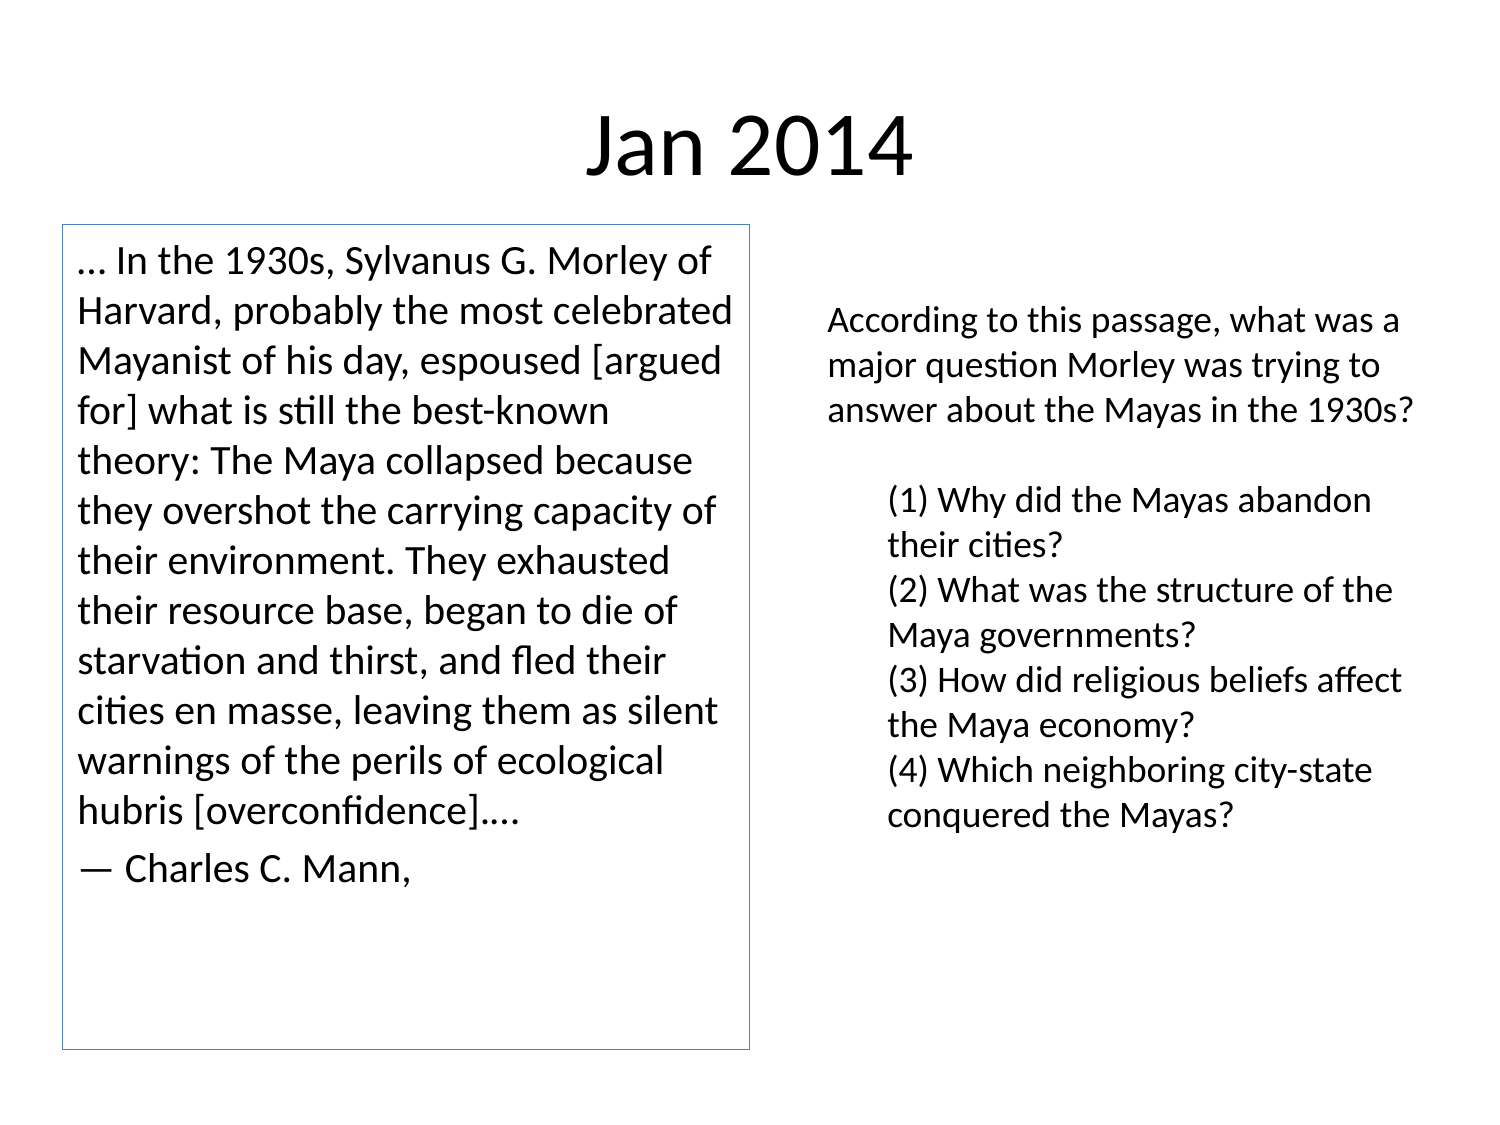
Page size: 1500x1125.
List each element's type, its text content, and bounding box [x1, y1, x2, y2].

text_box According to this passage, what was a major question Morley was trying to answer about the Mayas in the 1930s? (1) Why did the Mayas abandon their cities? (2) What was the structure of the Maya governments? (3) How did religious beliefs affect the Maya economy? (4) Which neighboring city-state conquered the Mayas? [812, 287, 1438, 842]
title Jan 2014 [75, 45, 1425, 233]
list … In the 1930s, Sylvanus G. Morley of Harvard, probably the most celebrated Mayanist of his day, espoused [argued for] what is still the best-known theory: The Maya collapsed because they overshot the carrying capacity of their environment. They exhausted their resource base, began to die of starvation and thirst, and fled their cities en masse, leaving them as silent warnings of the perils of ecological hubris [overconfidence].… — Charles C. Mann, [62, 224, 750, 1050]
